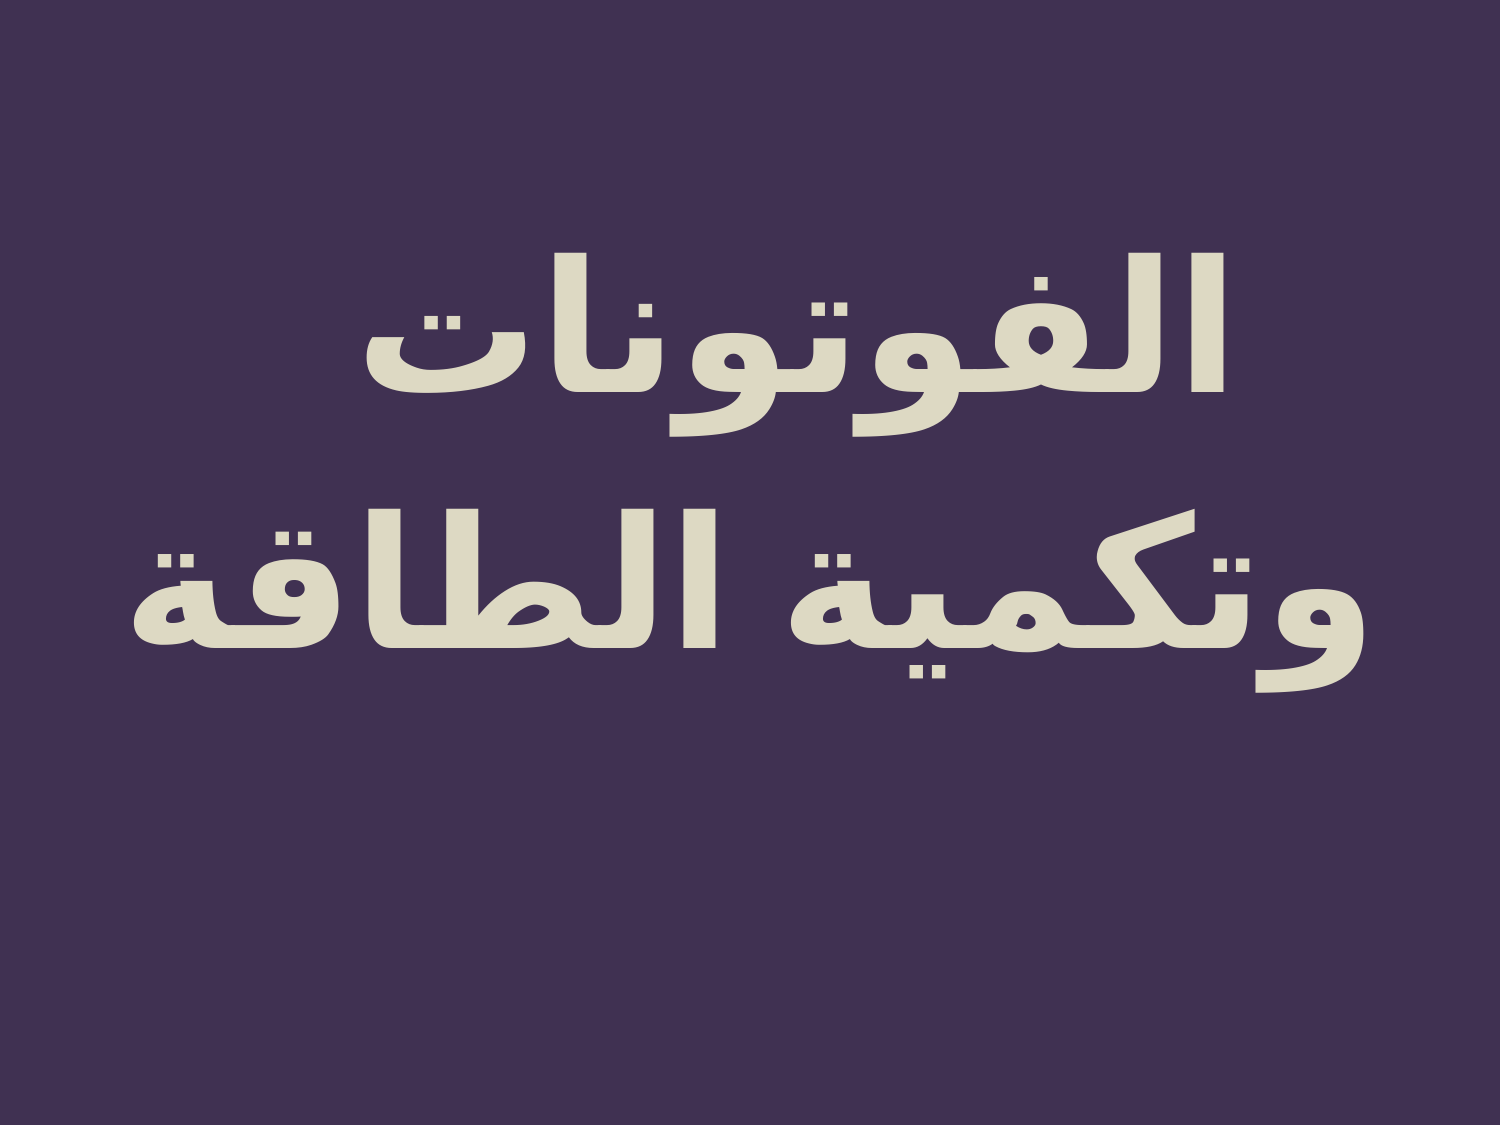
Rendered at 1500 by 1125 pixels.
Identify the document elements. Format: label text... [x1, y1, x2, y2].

list الفوتونات وتكمية الطاقة [0, 0, 1500, 1125]
